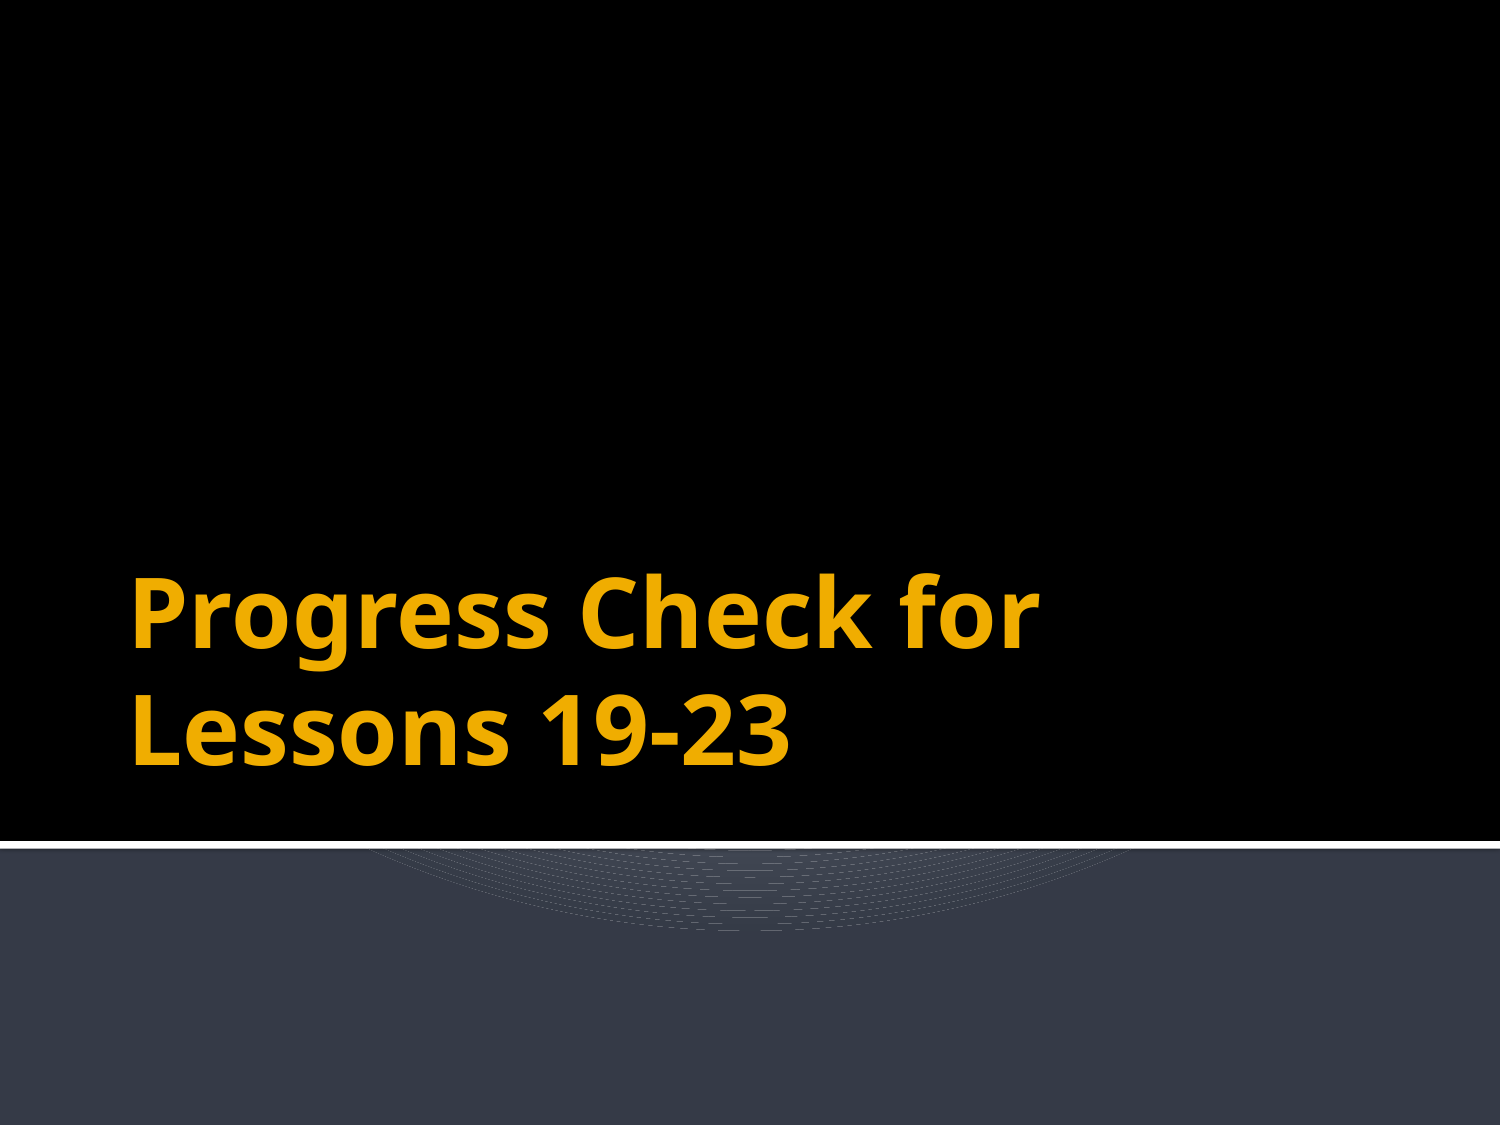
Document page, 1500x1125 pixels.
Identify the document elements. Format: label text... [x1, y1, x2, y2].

title Progress Check for Lessons 19-23 [112, 550, 1438, 825]
